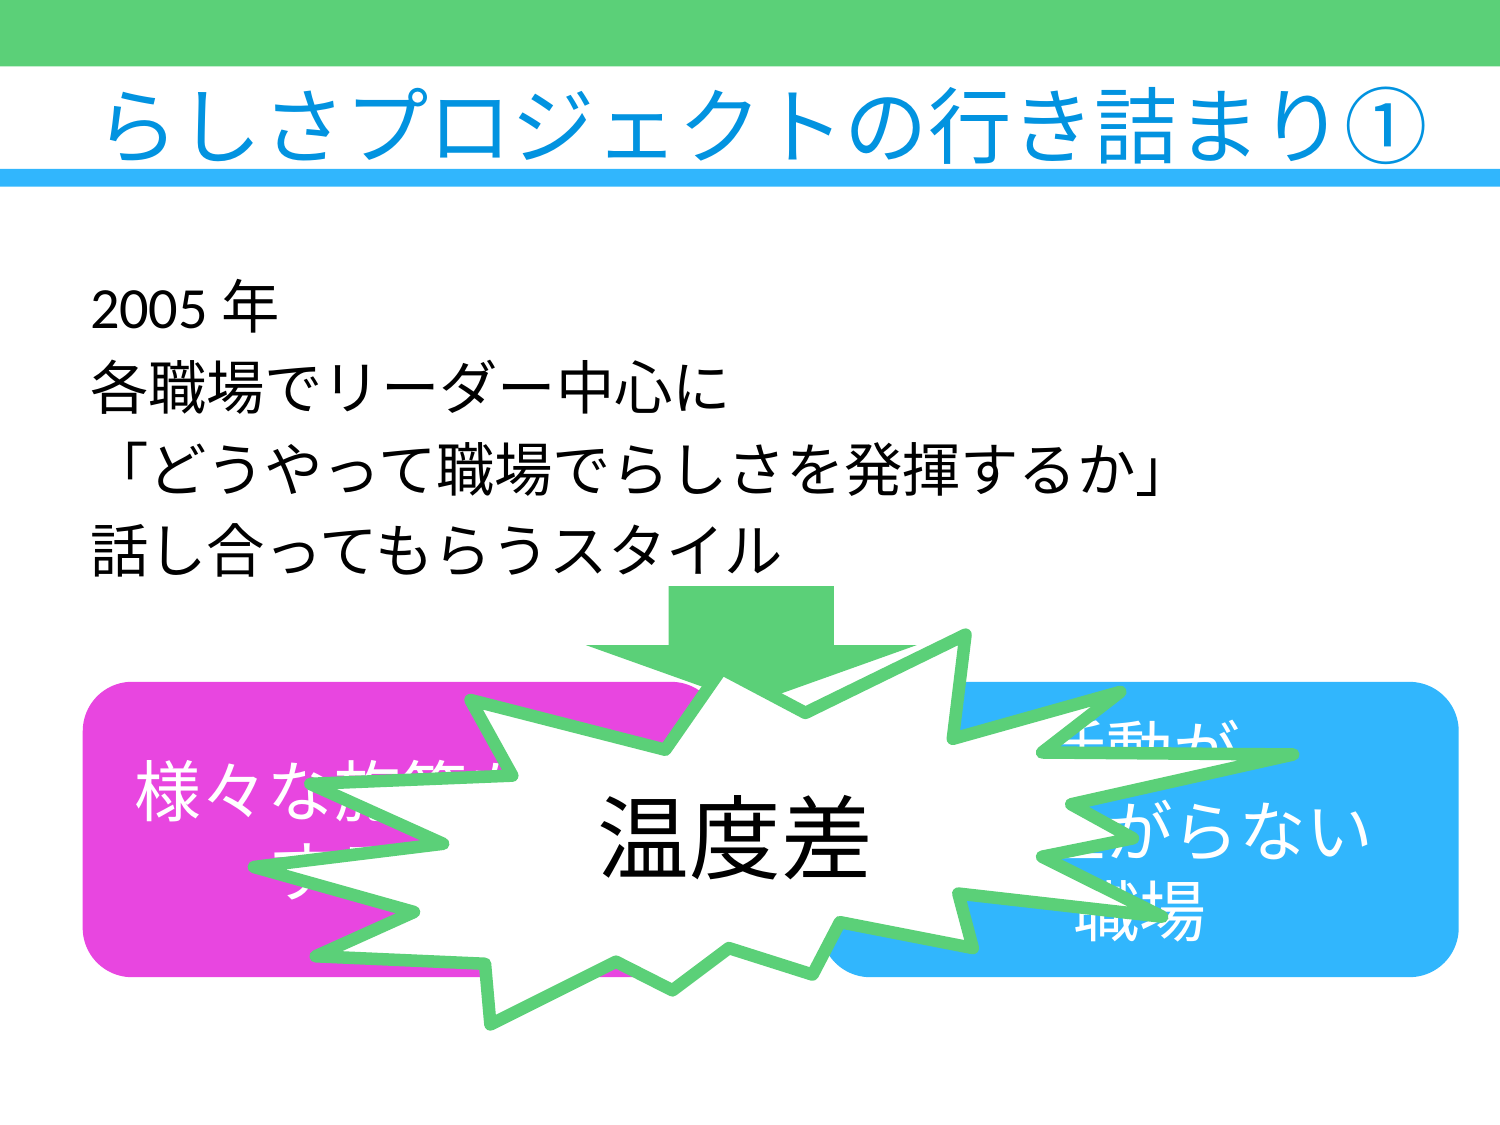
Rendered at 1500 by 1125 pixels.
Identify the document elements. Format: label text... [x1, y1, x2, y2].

text_box [0, 167, 1500, 189]
text_box 様々な施策を実行 する職場 [80, 679, 703, 980]
text_box [0, 0, 1500, 68]
text_box 温度差 [251, 632, 1296, 1027]
list 2005年 各職場でリーダー中心に 「どうやって職場でらしさを発揮するか」 話し合ってもらうスタイル [75, 262, 1425, 1005]
title らしさプロジェクトの行き詰まり① [64, 70, 1459, 167]
text_box [583, 583, 919, 697]
text_box 活動が 盛り上がらない 職場 [826, 679, 1461, 980]
